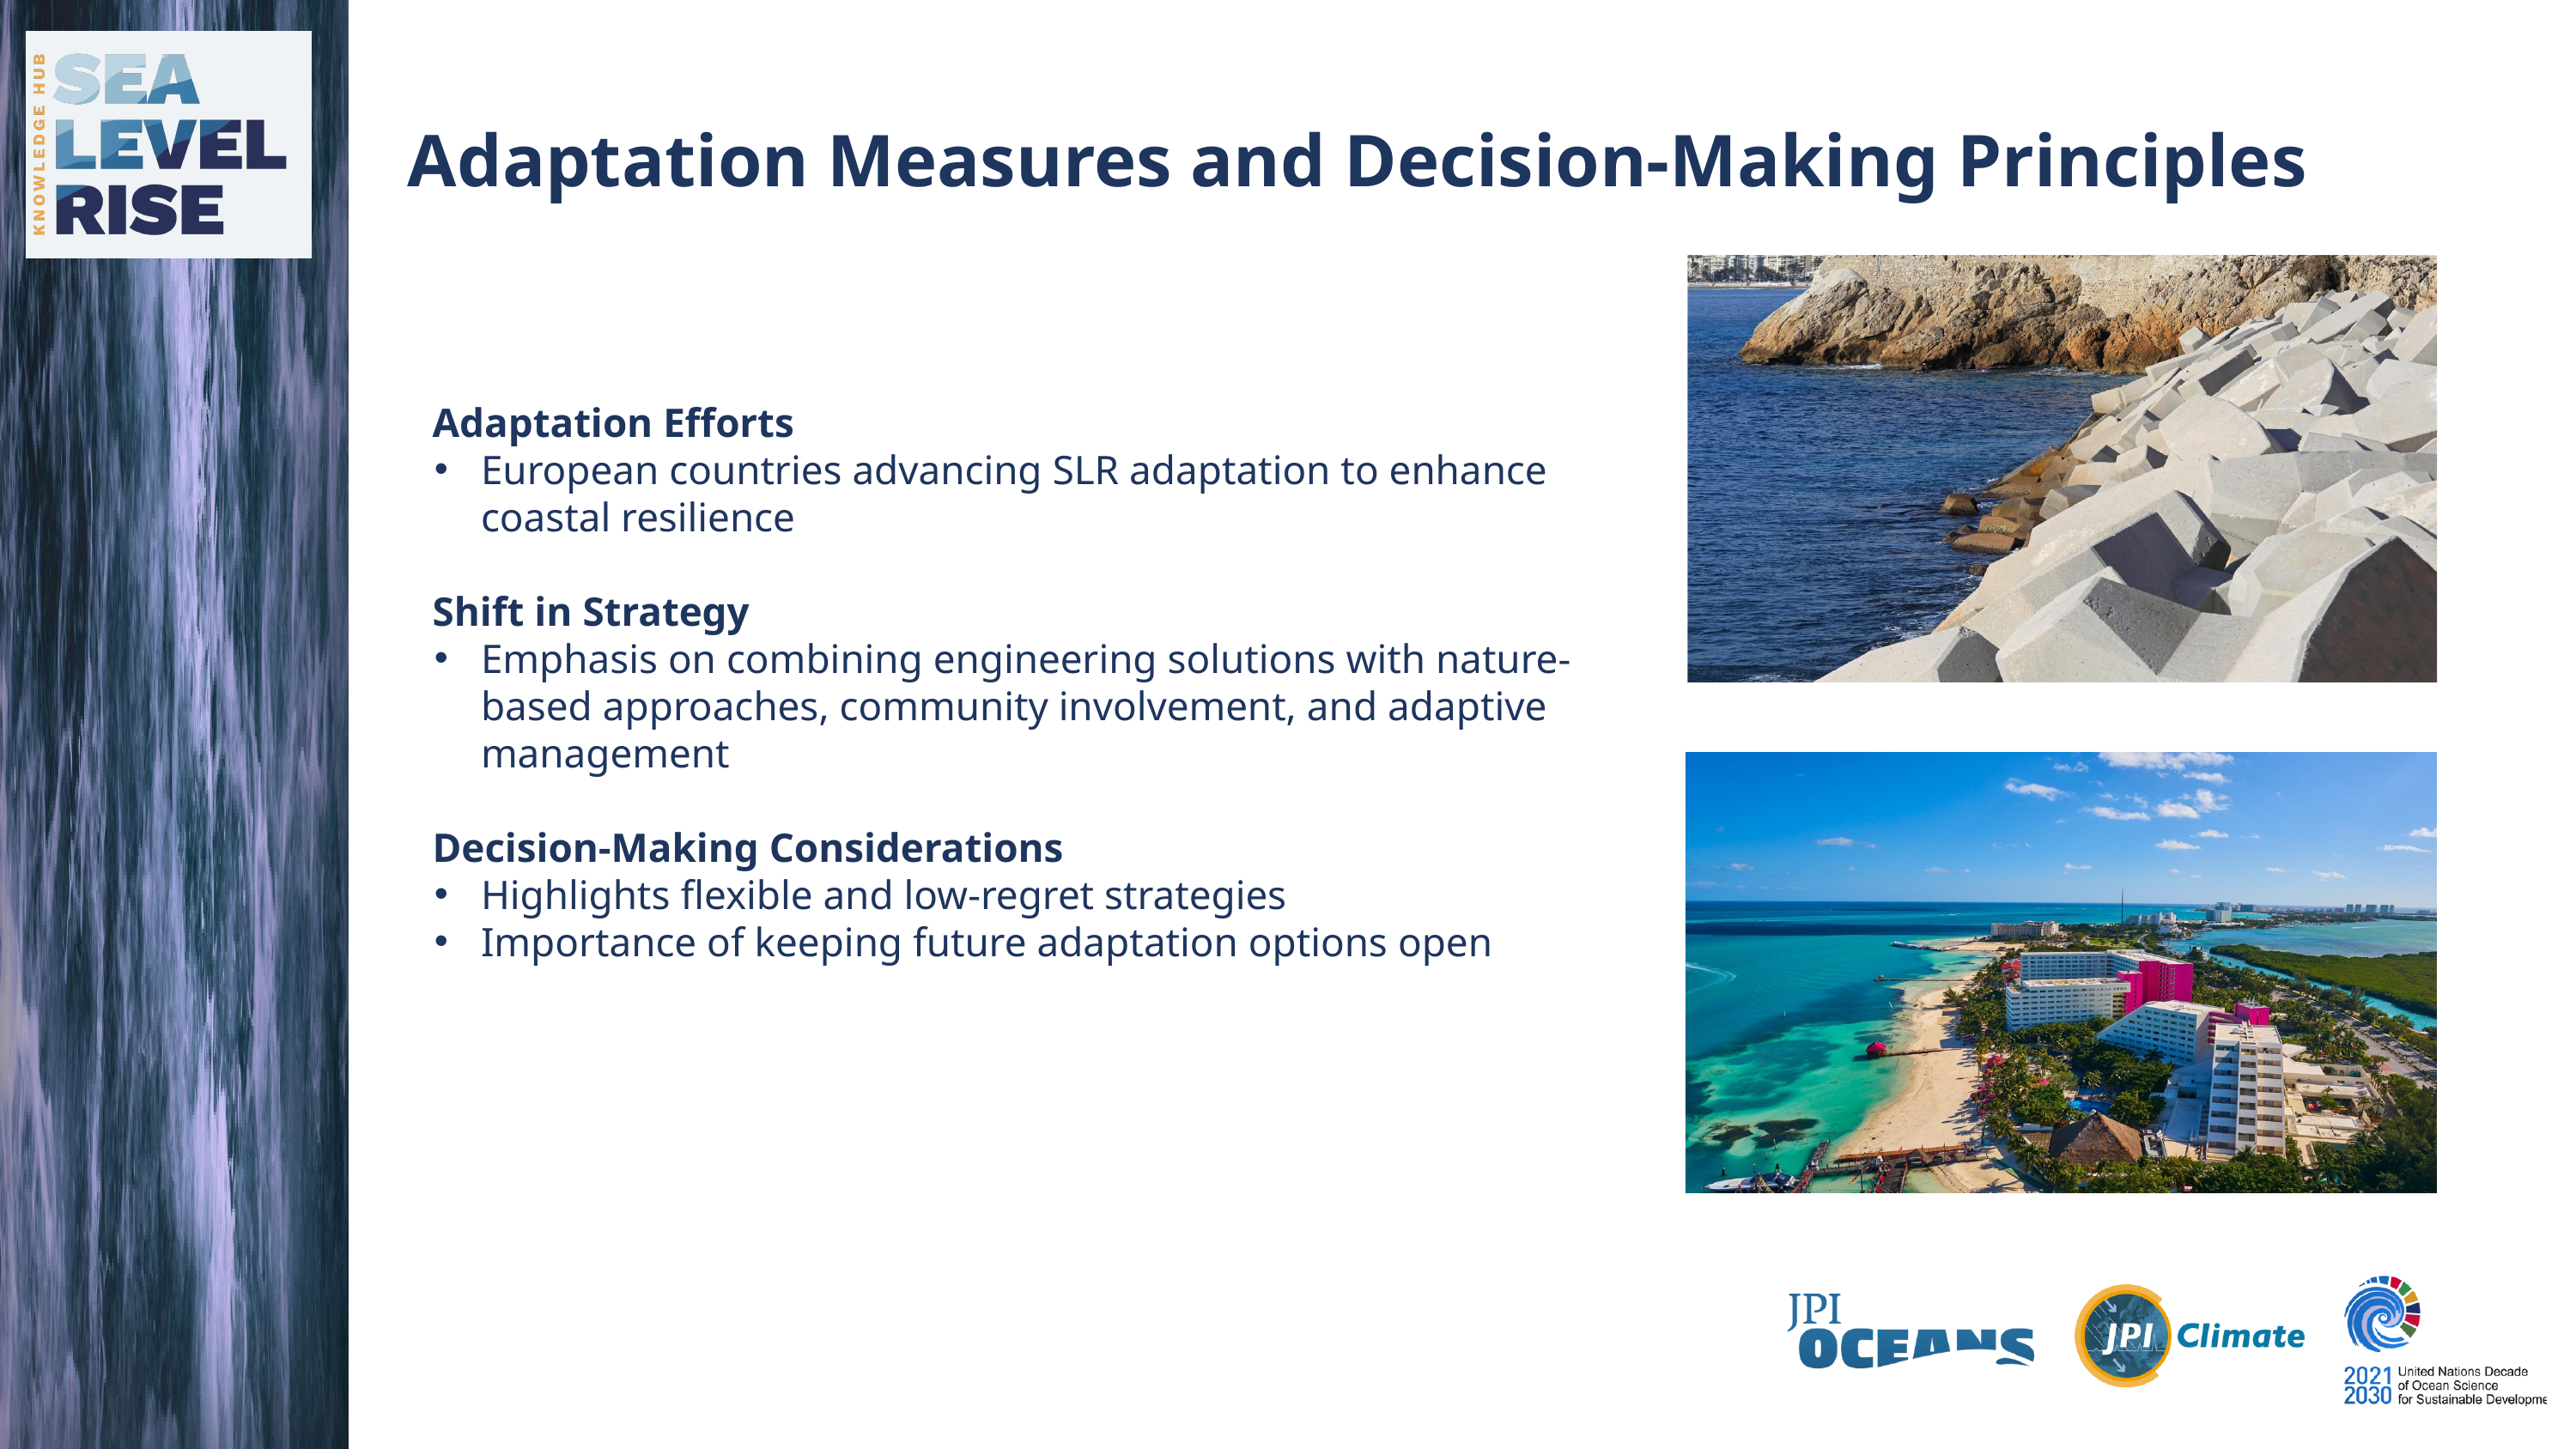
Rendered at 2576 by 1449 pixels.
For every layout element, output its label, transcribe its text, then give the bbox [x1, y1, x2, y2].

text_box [0, 0, 349, 1449]
text_box Adaptation Efforts European countries advancing SLR adaptation to enhance coastal resilience Shift in Strategy Emphasis on combining engineering solutions with nature-based approaches, community involvement, and adaptive management Decision-Making Considerations Highlights flexible and low-regret strategies Importance of keeping future adaptation options open [419, 258, 1617, 1104]
text_box Adaptation Measures and Decision-Making Principles [407, 80, 2437, 201]
text_box [2331, 1263, 2547, 1416]
text_box [1787, 1294, 2034, 1369]
text_box [2074, 1217, 2306, 1449]
text_box [1685, 752, 2438, 1193]
text_box [1687, 255, 2438, 683]
